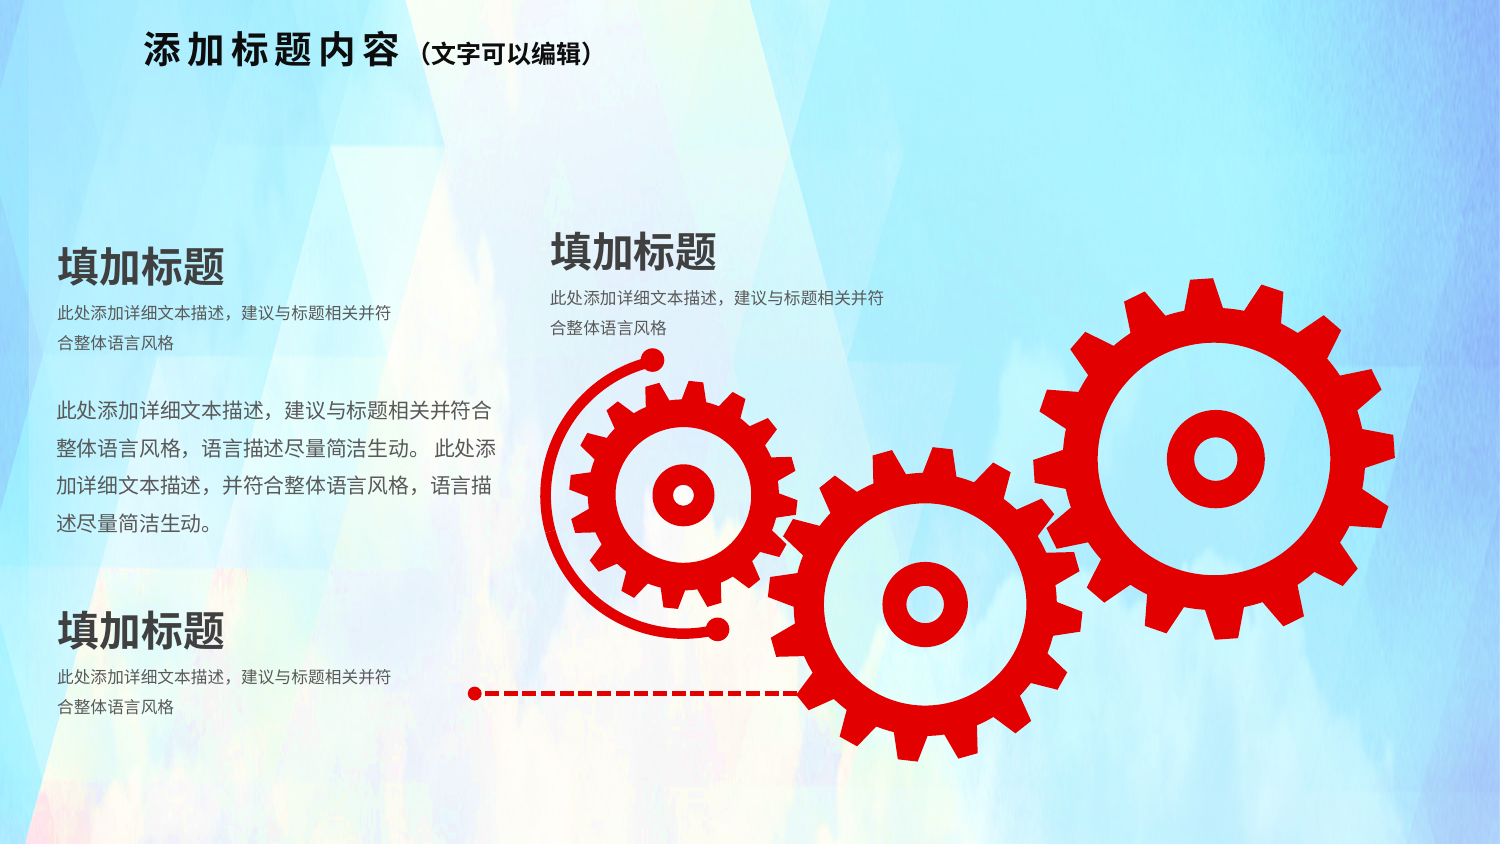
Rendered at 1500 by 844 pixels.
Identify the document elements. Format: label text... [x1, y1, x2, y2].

text_box 填加标题 [537, 219, 730, 271]
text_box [542, 347, 730, 658]
picture [0, 0, 1500, 844]
text_box [1166, 409, 1265, 509]
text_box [42, 596, 409, 722]
text_box 此处添加详细文本描述，建议与标题相关并符合整体语言风格 [537, 271, 903, 344]
text_box 添加标题内容（文字可以编辑） [132, 20, 618, 77]
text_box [42, 232, 409, 358]
text_box [1033, 278, 1395, 640]
text_box [882, 561, 968, 648]
text_box [767, 447, 1083, 762]
text_box [735, 393, 798, 589]
text_box 此处添加详细文本描述，建议与标题相关并符合整体语言风格，语言描述尽量简洁生动。 此处添加详细文本描述，并符合整体语言风格，语言描述尽量简洁生动。 [43, 379, 525, 579]
